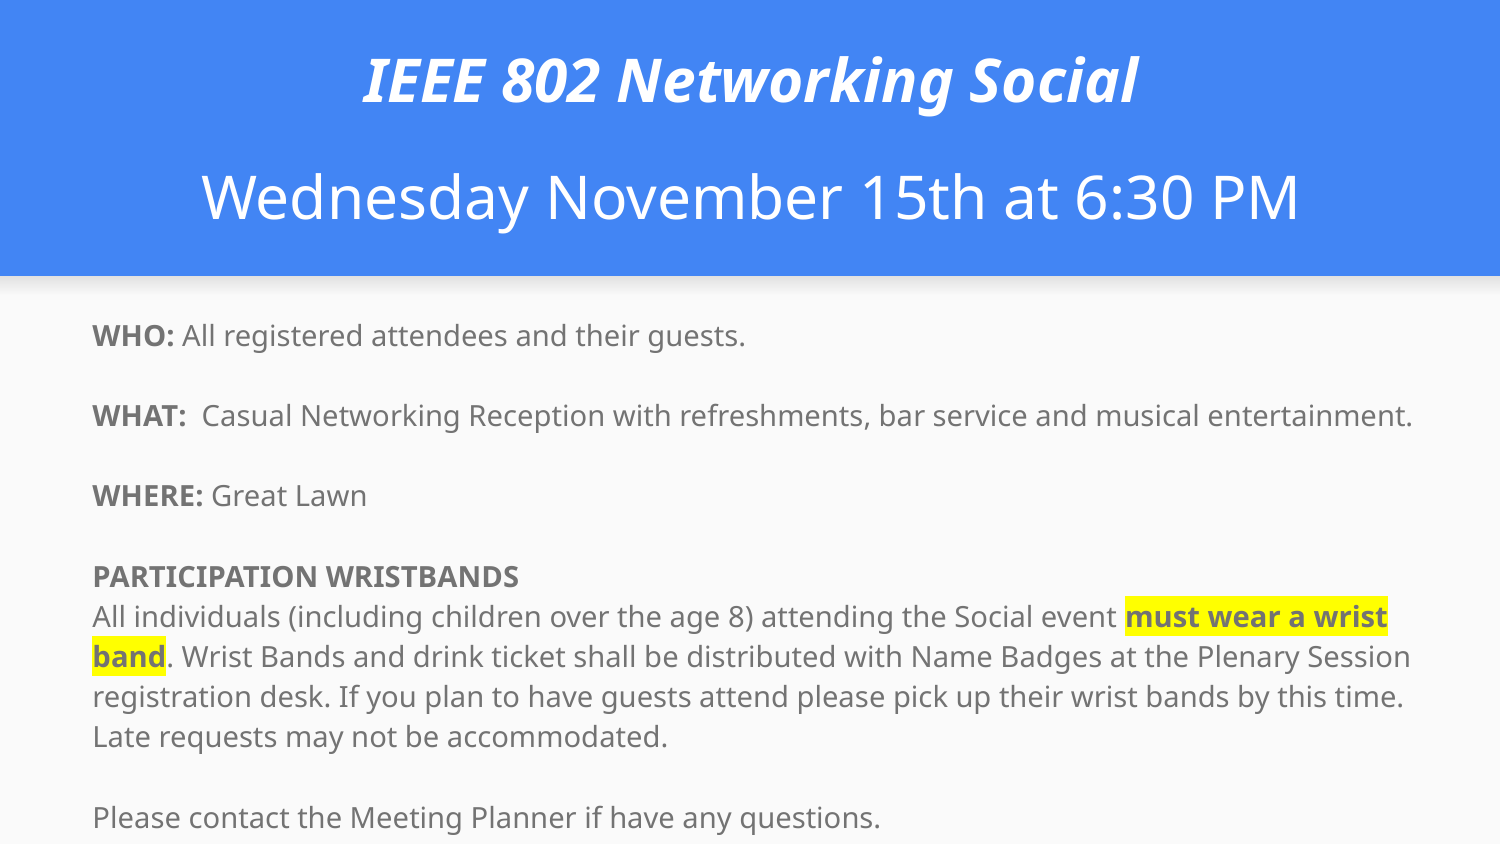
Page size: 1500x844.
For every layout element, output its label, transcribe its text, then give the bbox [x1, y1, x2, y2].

title IEEE 802 Networking Social Wednesday November 15th at 6:30 PM [77, 14, 1427, 248]
list WHO: All registered attendees and their guests. WHAT: Casual Networking Reception with refreshments, bar service and musical entertainment. WHERE: Great Lawn PARTICIPATION WRISTBANDS All individuals (including children over the age 8) attending the Social event must wear a wrist band. Wrist Bands and drink ticket shall be distributed with Name Badges at the Plenary Session registration desk. If you plan to have guests attend please pick up their wrist bands by this time. Late requests may not be accommodated. Please contact the Meeting Planner if have any questions. [77, 296, 1455, 835]
